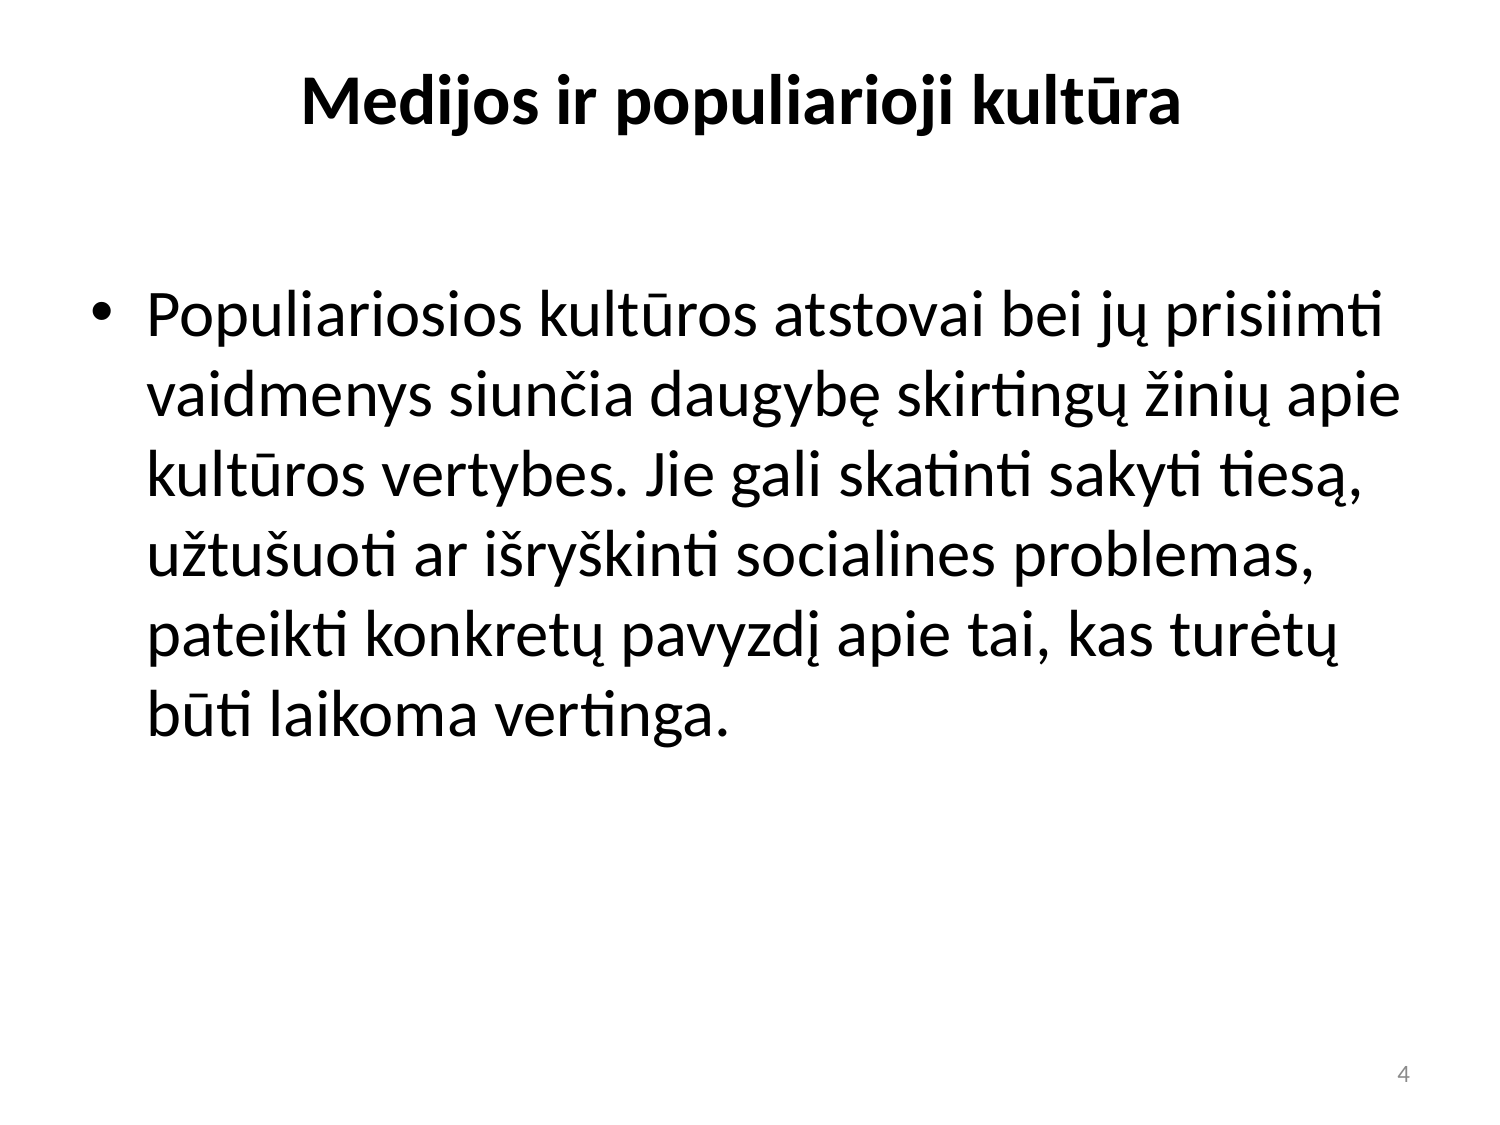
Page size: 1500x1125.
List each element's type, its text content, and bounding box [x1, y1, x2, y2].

slide_number 4 [1074, 1042, 1425, 1103]
title Medijos ir populiarioji kultūra [75, 45, 1425, 233]
list Populiariosios kultūros atstovai bei jų prisiimti vaidmenys siunčia daugybę skirtingų žinių apie kultūros vertybes. Jie gali skatinti sakyti tiesą, užtušuoti ar išryškinti socialines problemas, pateikti konkretų pavyzdį apie tai, kas turėtų būti laikoma vertinga. [75, 262, 1425, 1005]
